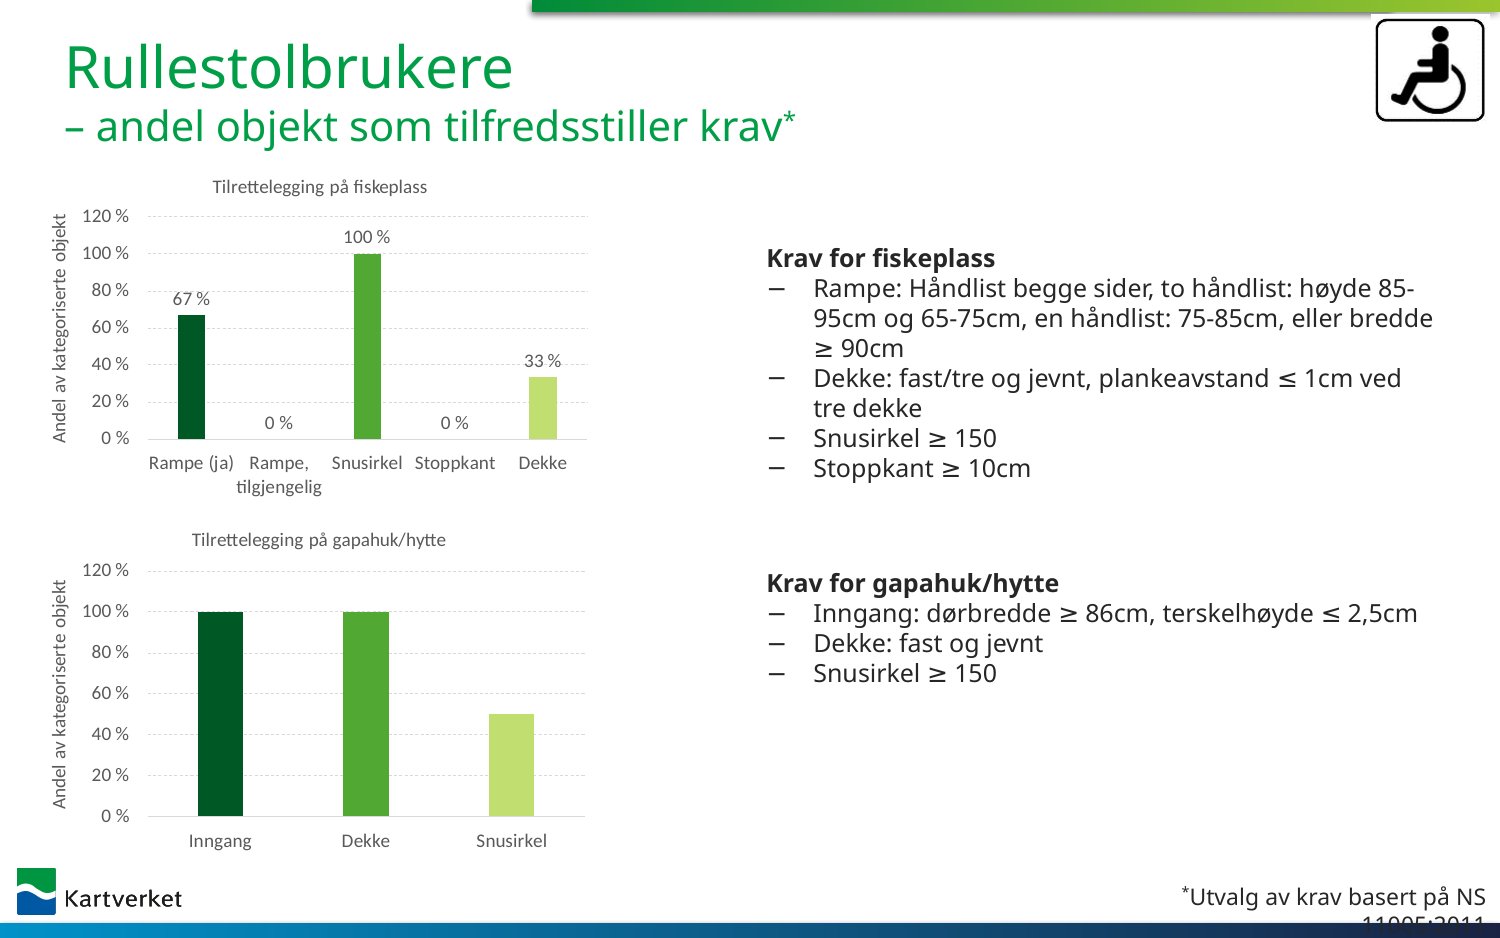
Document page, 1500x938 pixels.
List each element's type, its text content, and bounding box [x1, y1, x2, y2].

text_box Rullestolbrukere – andel objekt som tilfredsstiller krav* [49, 29, 1431, 158]
picture [41, 520, 596, 859]
text_box Krav for fiskeplass Rampe: Håndlist begge sider, to håndlist: høyde 85-95cm og 65-75cm, en håndlist: 75-85cm, eller bredde ≥ 90cm Dekke: fast/tre og jevnt, plankeavstand ≤ 1cm ved tre dekke Snusirkel ≥ 150 Stoppkant ≥ 10cm [751, 235, 1452, 490]
picture [41, 166, 598, 505]
text_box Krav for gapahuk/hytte Inngang: dørbredde ≥ 86cm, terskelhøyde ≤ 2,5cm Dekke: fast og jevnt Snusirkel ≥ 150 [751, 560, 1452, 695]
text_box *Utvalg av krav basert på NS 11005:2011 [1068, 873, 1500, 938]
picture [1371, 13, 1491, 127]
